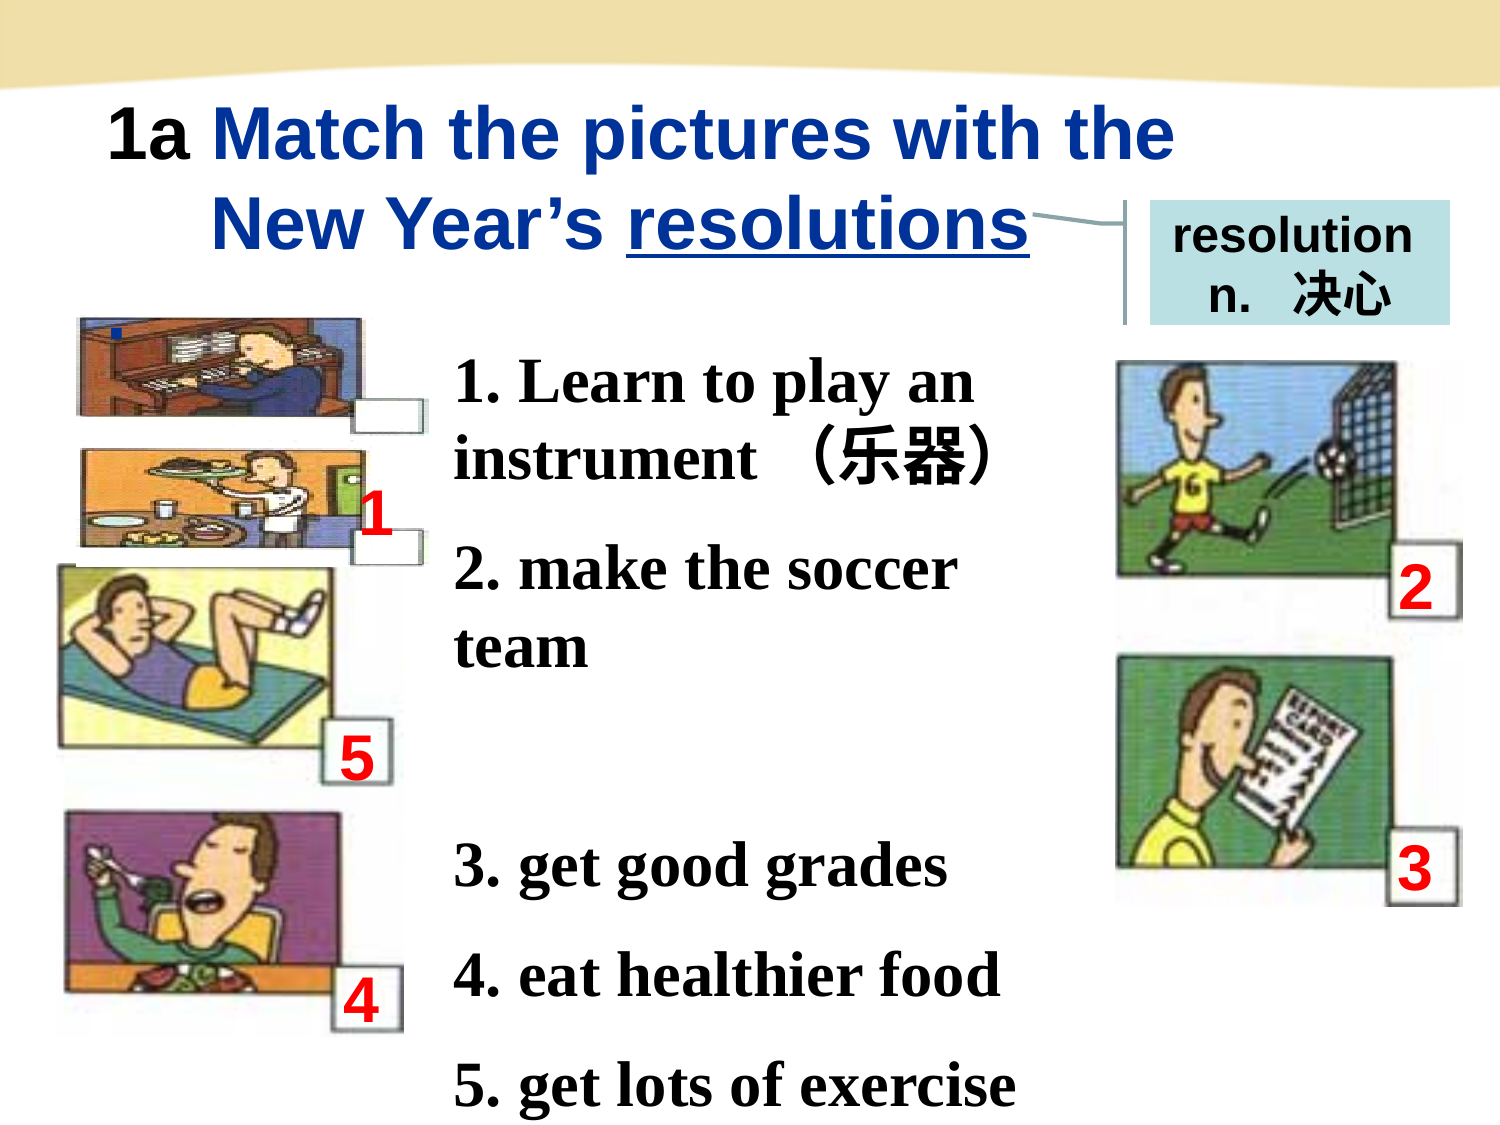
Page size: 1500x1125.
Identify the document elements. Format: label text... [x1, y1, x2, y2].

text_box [56, 563, 404, 1037]
text_box resolution n. 决心 [1032, 200, 1127, 325]
text_box 1. Learn to play an instrument（乐器） 2. make the soccer team组卷网 3. get good grades 4. eat healthier food 5. get lots of exercise [438, 365, 1069, 1125]
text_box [75, 315, 429, 568]
text_box 1a Match the pictures with the New Year’s resolutions学科网. . [87, 74, 1426, 365]
picture [0, 0, 1500, 1125]
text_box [1115, 359, 1463, 907]
text_box resolution n. 决心 [1150, 200, 1450, 325]
